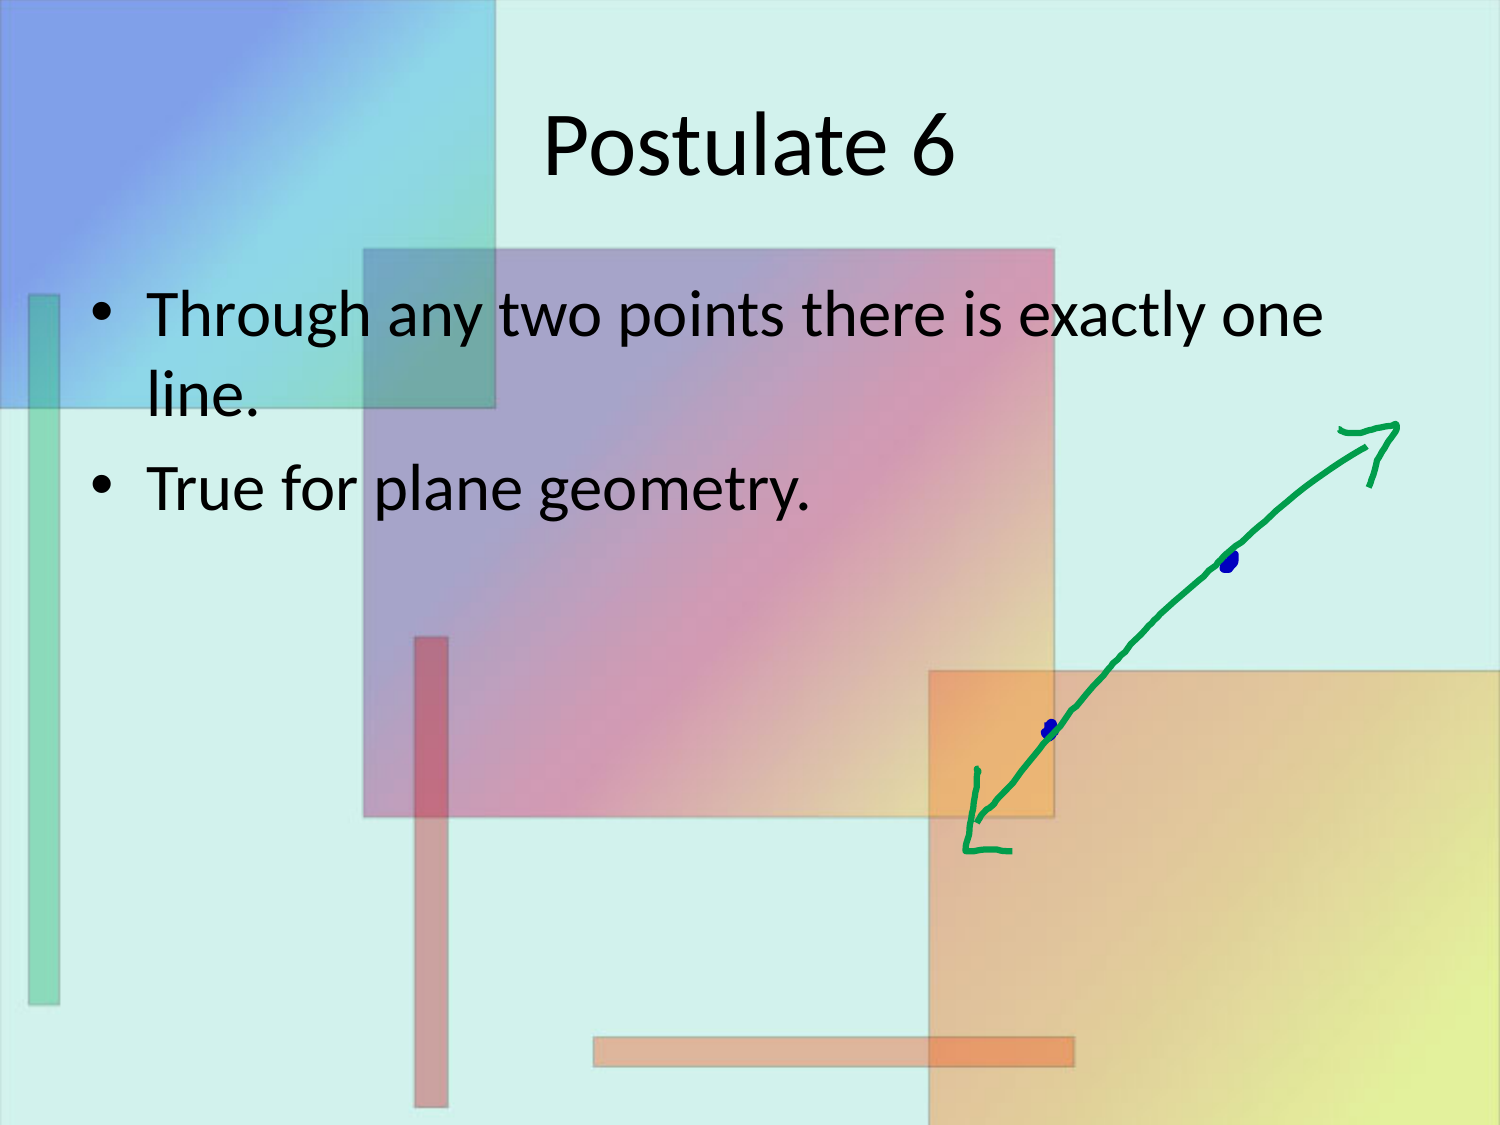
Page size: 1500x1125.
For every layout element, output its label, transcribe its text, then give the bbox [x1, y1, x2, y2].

text_box [1043, 721, 1057, 738]
text_box [993, 454, 1353, 806]
list Through any two points there is exactly one line. True for plane geometry. [75, 262, 1425, 1005]
text_box [964, 768, 1013, 852]
title Postulate 6 [75, 45, 1425, 233]
picture [0, 0, 1500, 1125]
text_box [1338, 423, 1398, 488]
